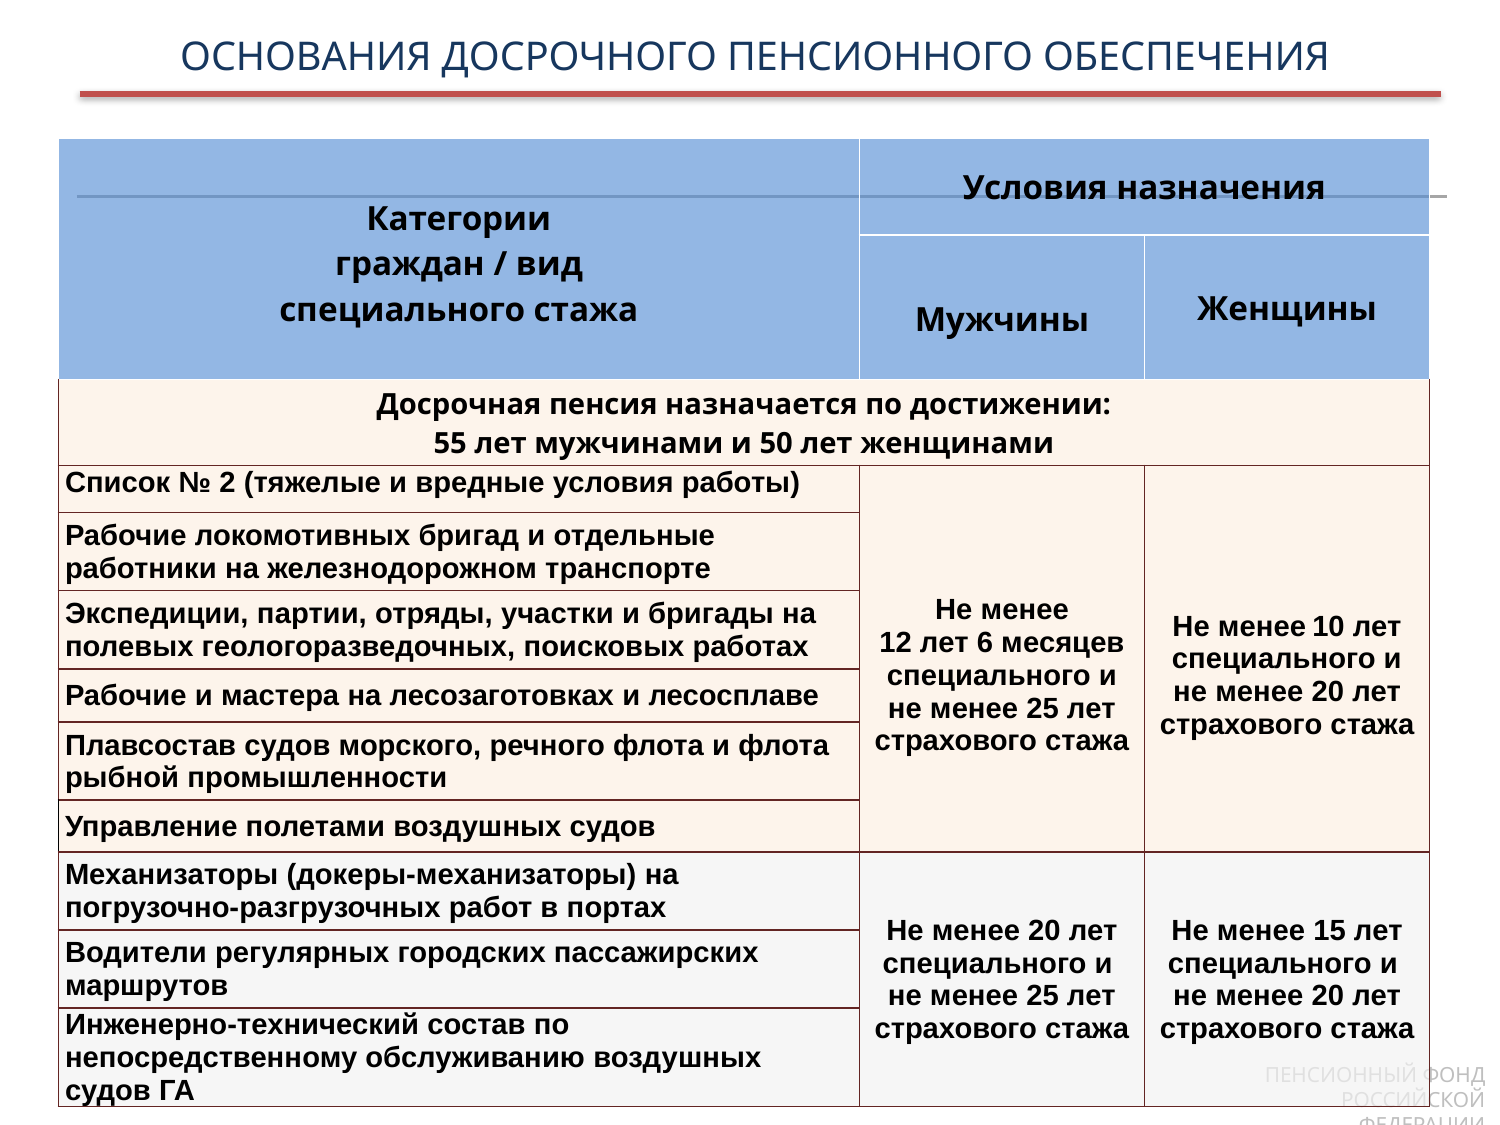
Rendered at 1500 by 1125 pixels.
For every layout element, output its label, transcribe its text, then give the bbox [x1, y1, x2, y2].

table_cell Экспедиции, партии, отряды, участки и бригады на полевых геологоразведочных, поисковых работах [59, 591, 859, 668]
table_cell Не менее 12 лет 6 месяцев специального и не менее 25 лет страхового стажа [860, 466, 1144, 851]
table_cell Не менее 10 лет специального и не менее 20 лет страхового стажа [1145, 466, 1429, 851]
table_cell Не менее 15 лет специального и не менее 20 лет страхового стажа [1145, 853, 1429, 1106]
table_cell Водители регулярных городских пассажирских маршрутов [59, 931, 859, 1007]
table_cell Управление полетами воздушных судов [59, 801, 859, 851]
table_cell Рабочие локомотивных бригад и отдельные работники на железнодорожном транспорте [59, 513, 859, 590]
table_cell Не менее 20 лет специального и не менее 25 лет страхового стажа [860, 853, 1144, 1106]
table_cell Плавсостав судов морского, речного флота и флота рыбной промышленности [59, 723, 859, 799]
table_cell Рабочие и мастера на лесозаготовках и лесосплаве [59, 670, 859, 721]
table_header Категории граждан / вид специального стажа [59, 139, 859, 379]
table_cell Инженерно-технический состав по непосредственному обслуживанию воздушных судов ГА [59, 1009, 859, 1106]
table_cell Досрочная пенсия назначается по достижении: 55 лет мужчинами и 50 лет женщинами [59, 380, 1429, 465]
table_cell Женщины [1145, 236, 1429, 379]
table_cell Механизаторы (докеры-механизаторы) на погрузочно-разгрузочных работ в портах [59, 853, 859, 929]
table_header Условия назначения [860, 139, 1429, 234]
table_cell Список № 2 (тяжелые и вредные условия работы) [59, 466, 859, 512]
text_box ОСНОВАНИЯ ДОСРОЧНОГО ПЕНСИОННОГО ОБЕСПЕЧЕНИЯ [5, 23, 1500, 87]
table_cell Мужчины [860, 236, 1144, 379]
